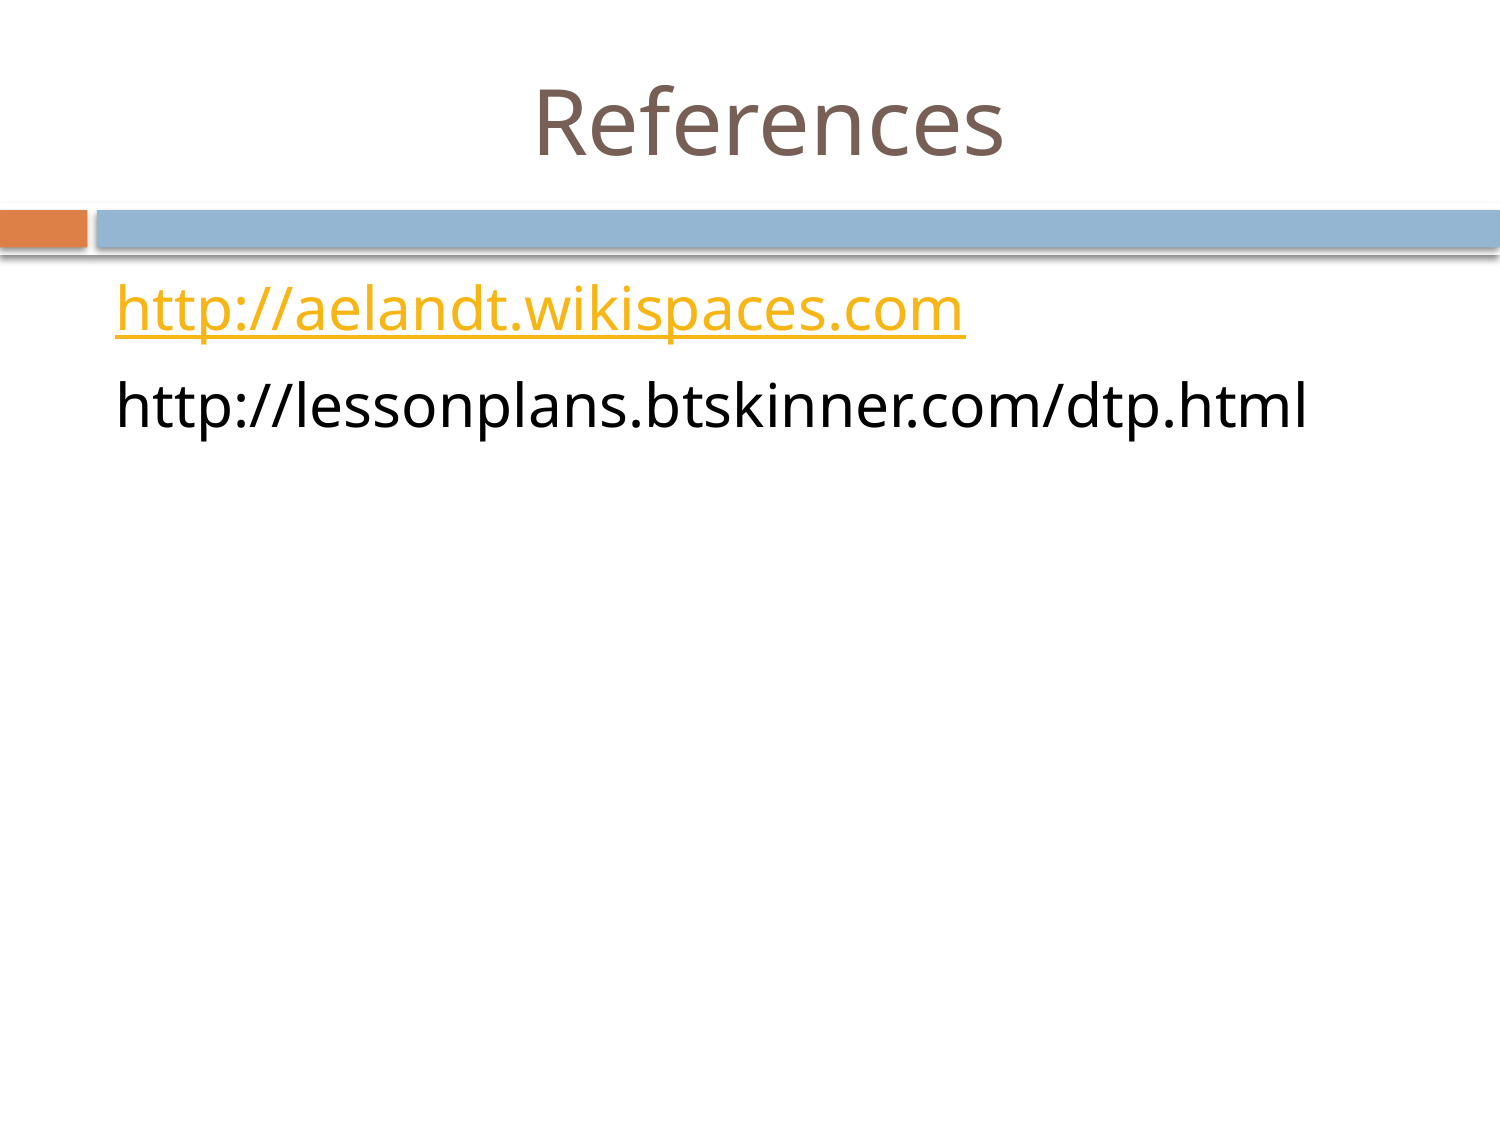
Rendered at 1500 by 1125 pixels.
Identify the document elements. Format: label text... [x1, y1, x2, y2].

title References [100, 37, 1438, 200]
list http://aelandt.wikispaces.com http://lessonplans.btskinner.com/dtp.html [100, 262, 1438, 1000]
